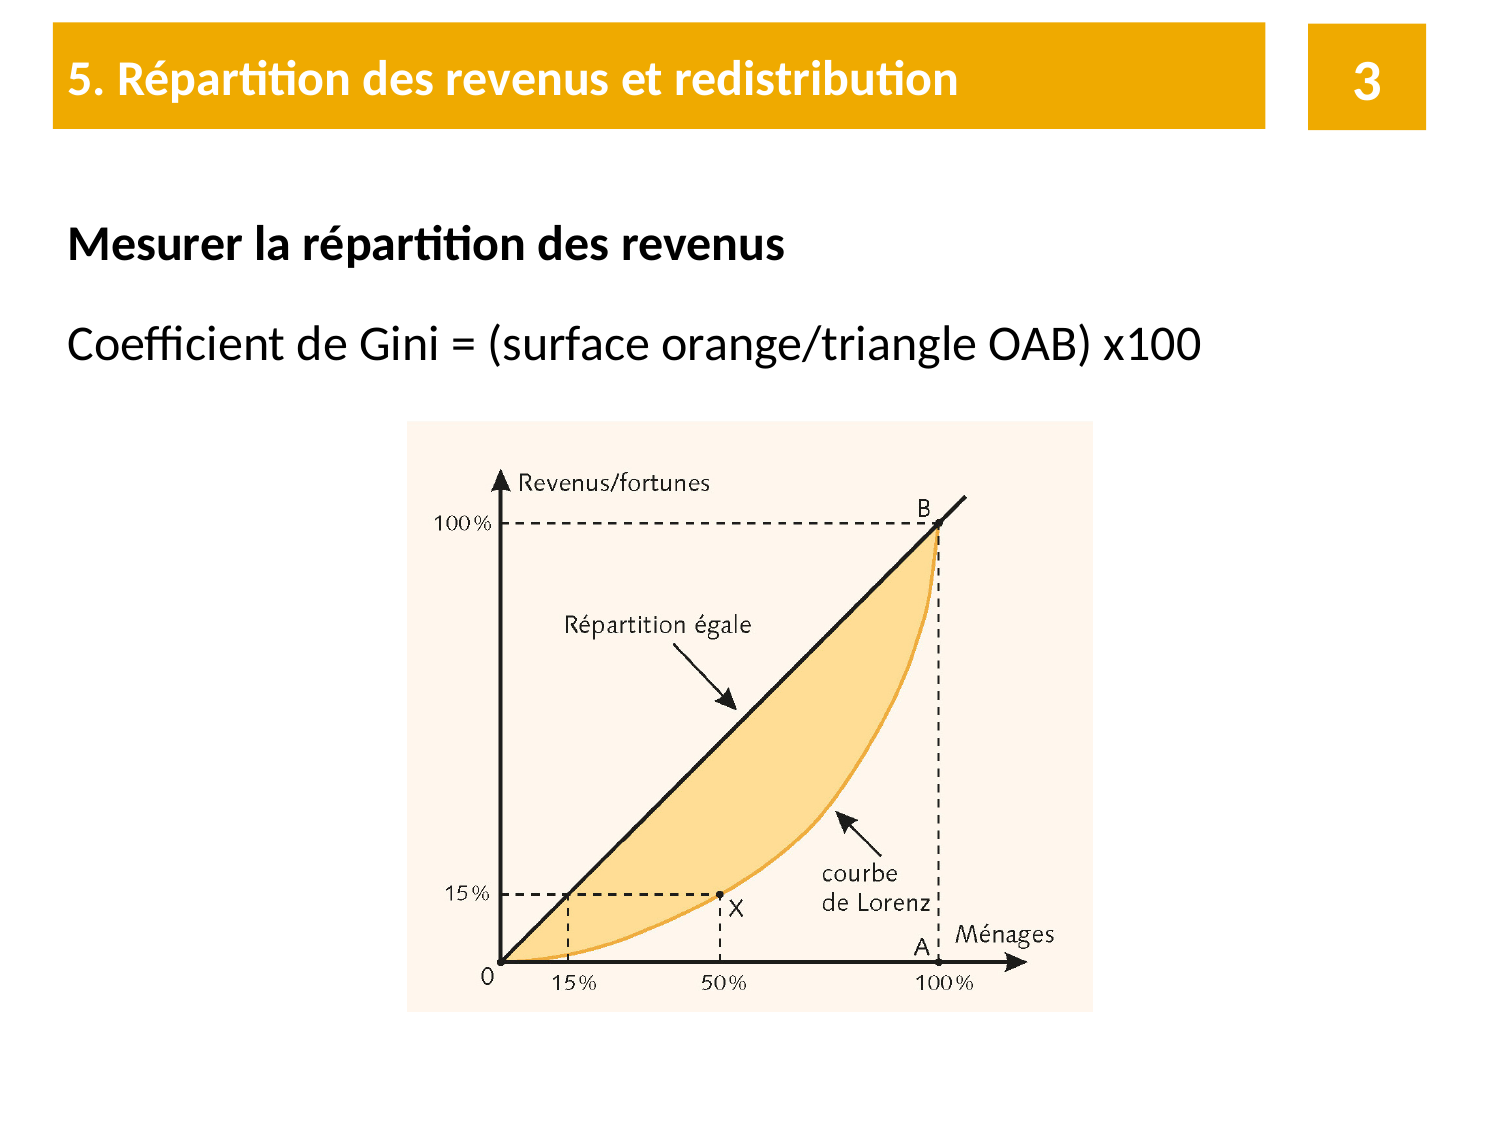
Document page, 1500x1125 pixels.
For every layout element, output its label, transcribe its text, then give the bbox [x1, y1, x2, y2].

picture [407, 415, 1093, 1012]
text_box 3 [1308, 23, 1427, 131]
text_box 5. Répartition des revenus et redistribution [52, 22, 1266, 129]
text_box Mesurer la répartition des revenus Coefficient de Gini = (surface orange/triangle OAB) x100 [52, 203, 1415, 498]
